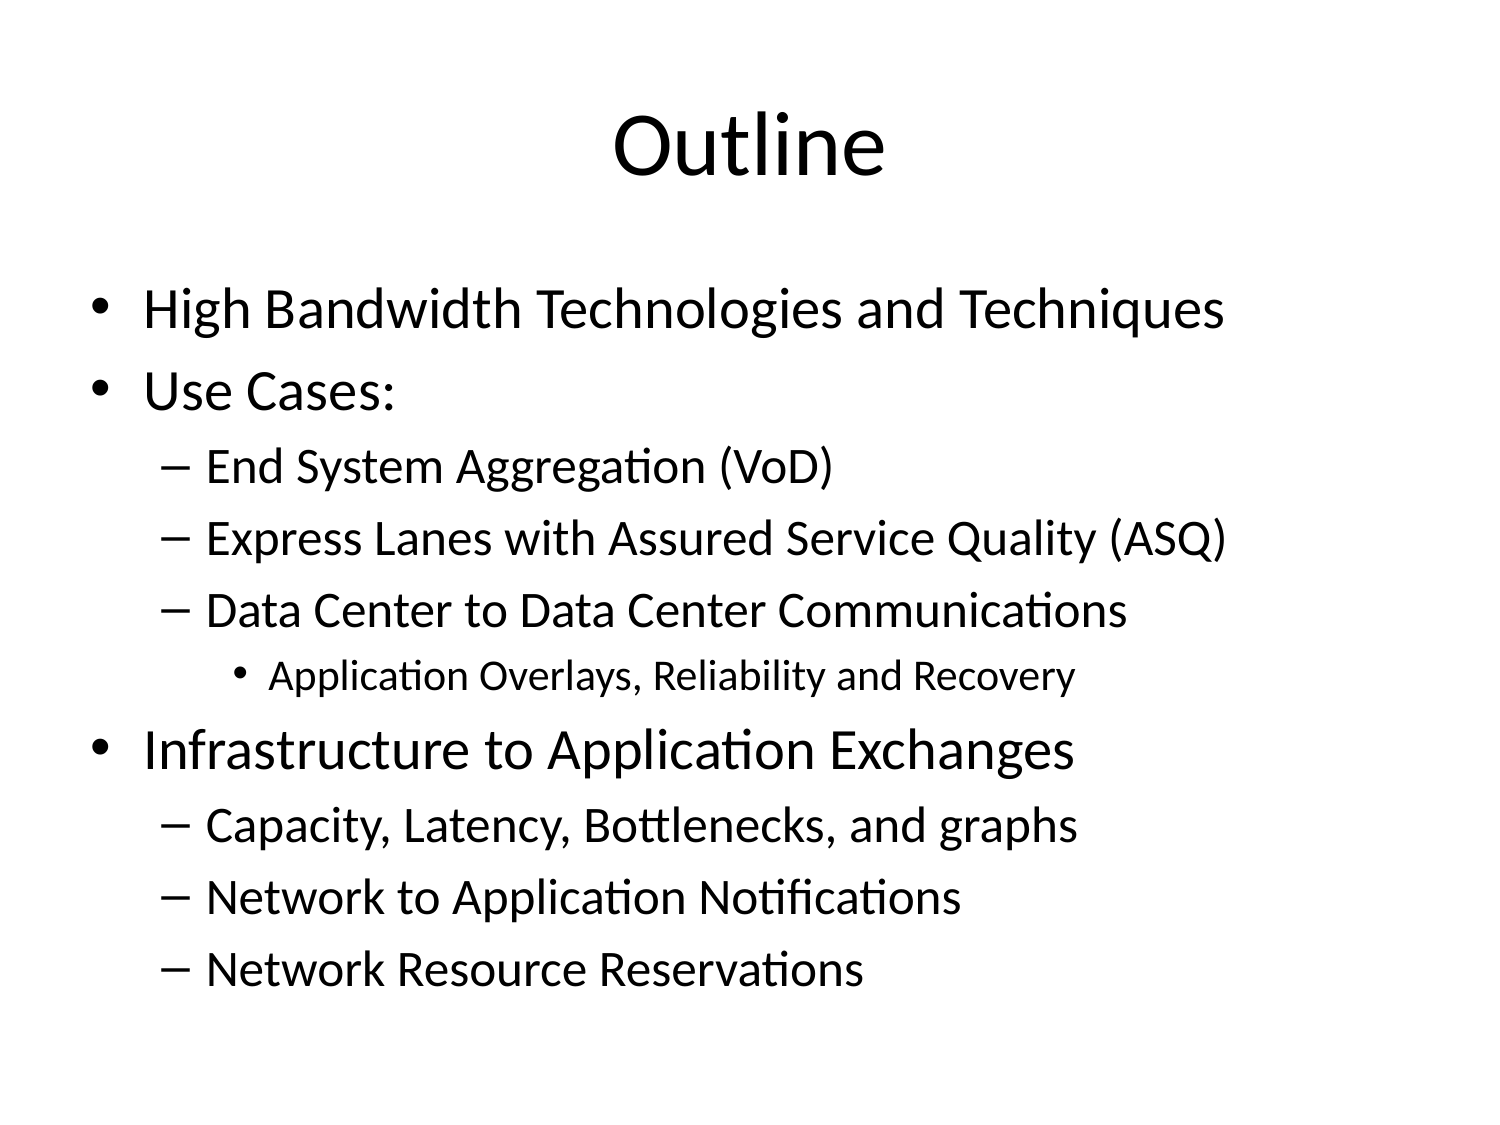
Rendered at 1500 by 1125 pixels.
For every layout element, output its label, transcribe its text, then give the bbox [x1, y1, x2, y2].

title Outline [75, 45, 1425, 233]
list High Bandwidth Technologies and Techniques Use Cases: End System Aggregation (VoD) Express Lanes with Assured Service Quality (ASQ) Data Center to Data Center Communications Application Overlays, Reliability and Recovery Infrastructure to Application Exchanges Capacity, Latency, Bottlenecks, and graphs Network to Application Notifications Network Resource Reservations [75, 262, 1425, 1005]
